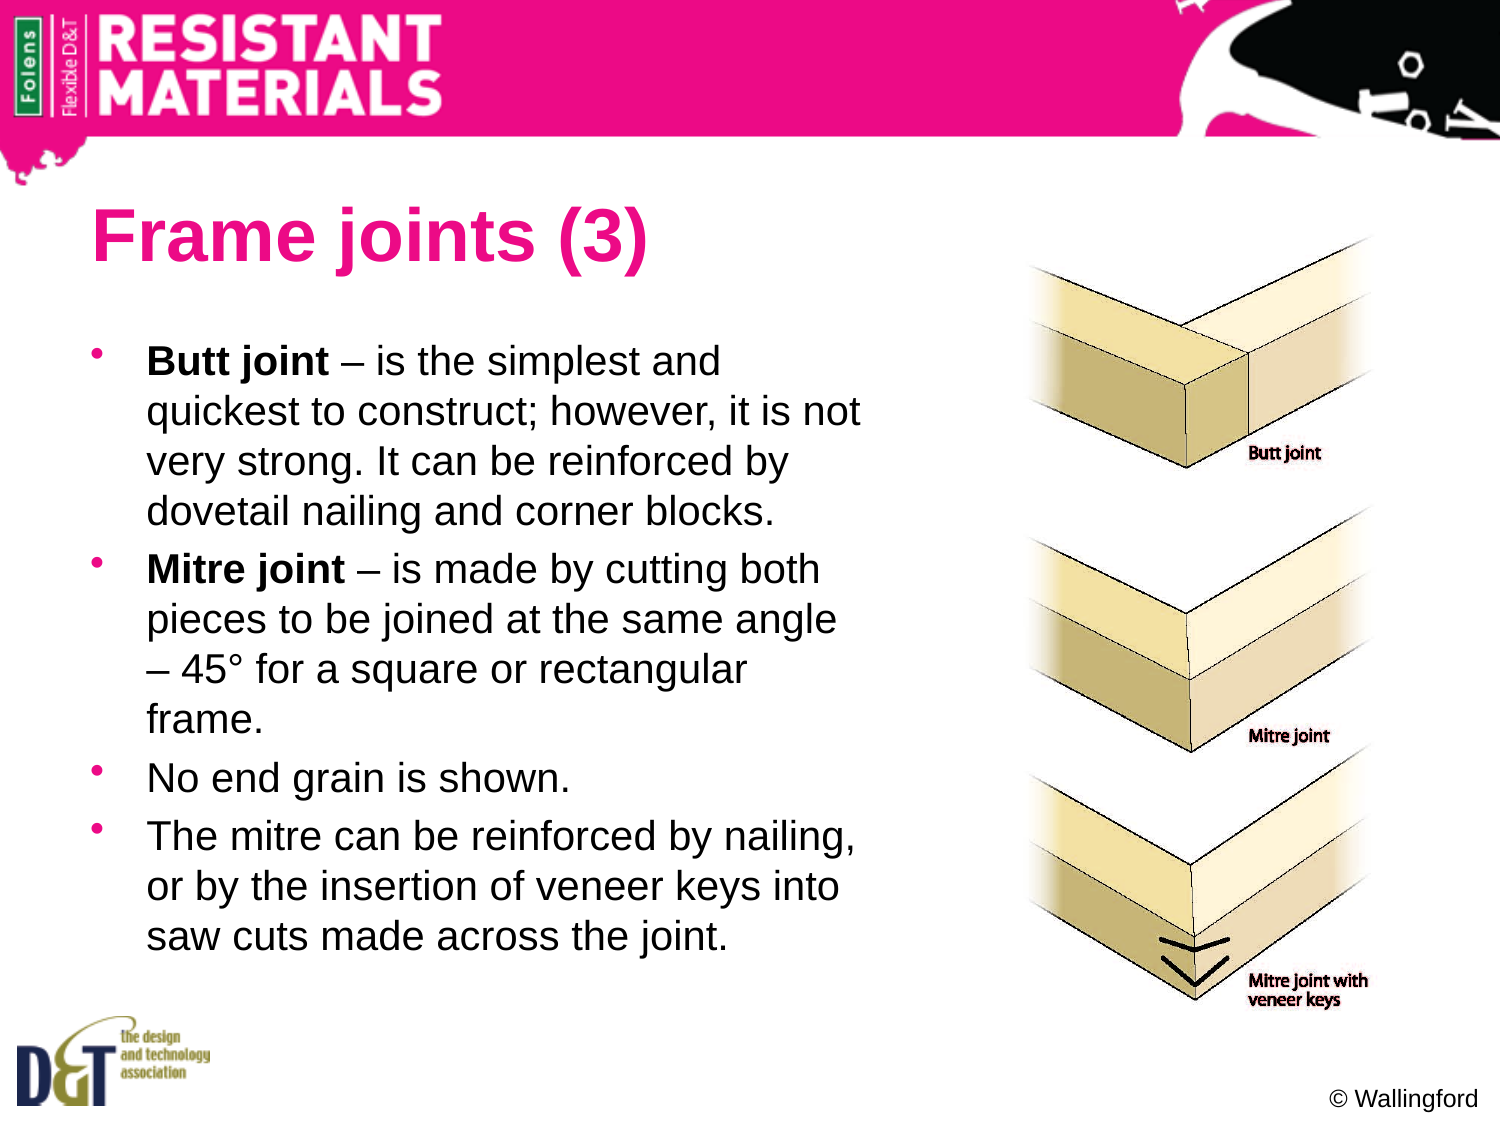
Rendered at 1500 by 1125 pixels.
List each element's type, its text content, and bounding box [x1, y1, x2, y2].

text_box © Wallingford [1257, 1074, 1495, 1125]
picture [0, 0, 1500, 1125]
list Butt joint – is the simplest and quickest to construct; however, it is not very strong. It can be reinforced by dovetail nailing and corner blocks. Mitre joint – is made by cutting both pieces to be joined at the same angle – 45° for a square or rectangular frame. No end grain is shown. The mitre can be reinforced by nailing, or by the insertion of veneer keys into saw cuts made across the joint. [75, 326, 880, 1005]
title Frame joints (3) [76, 160, 1427, 301]
